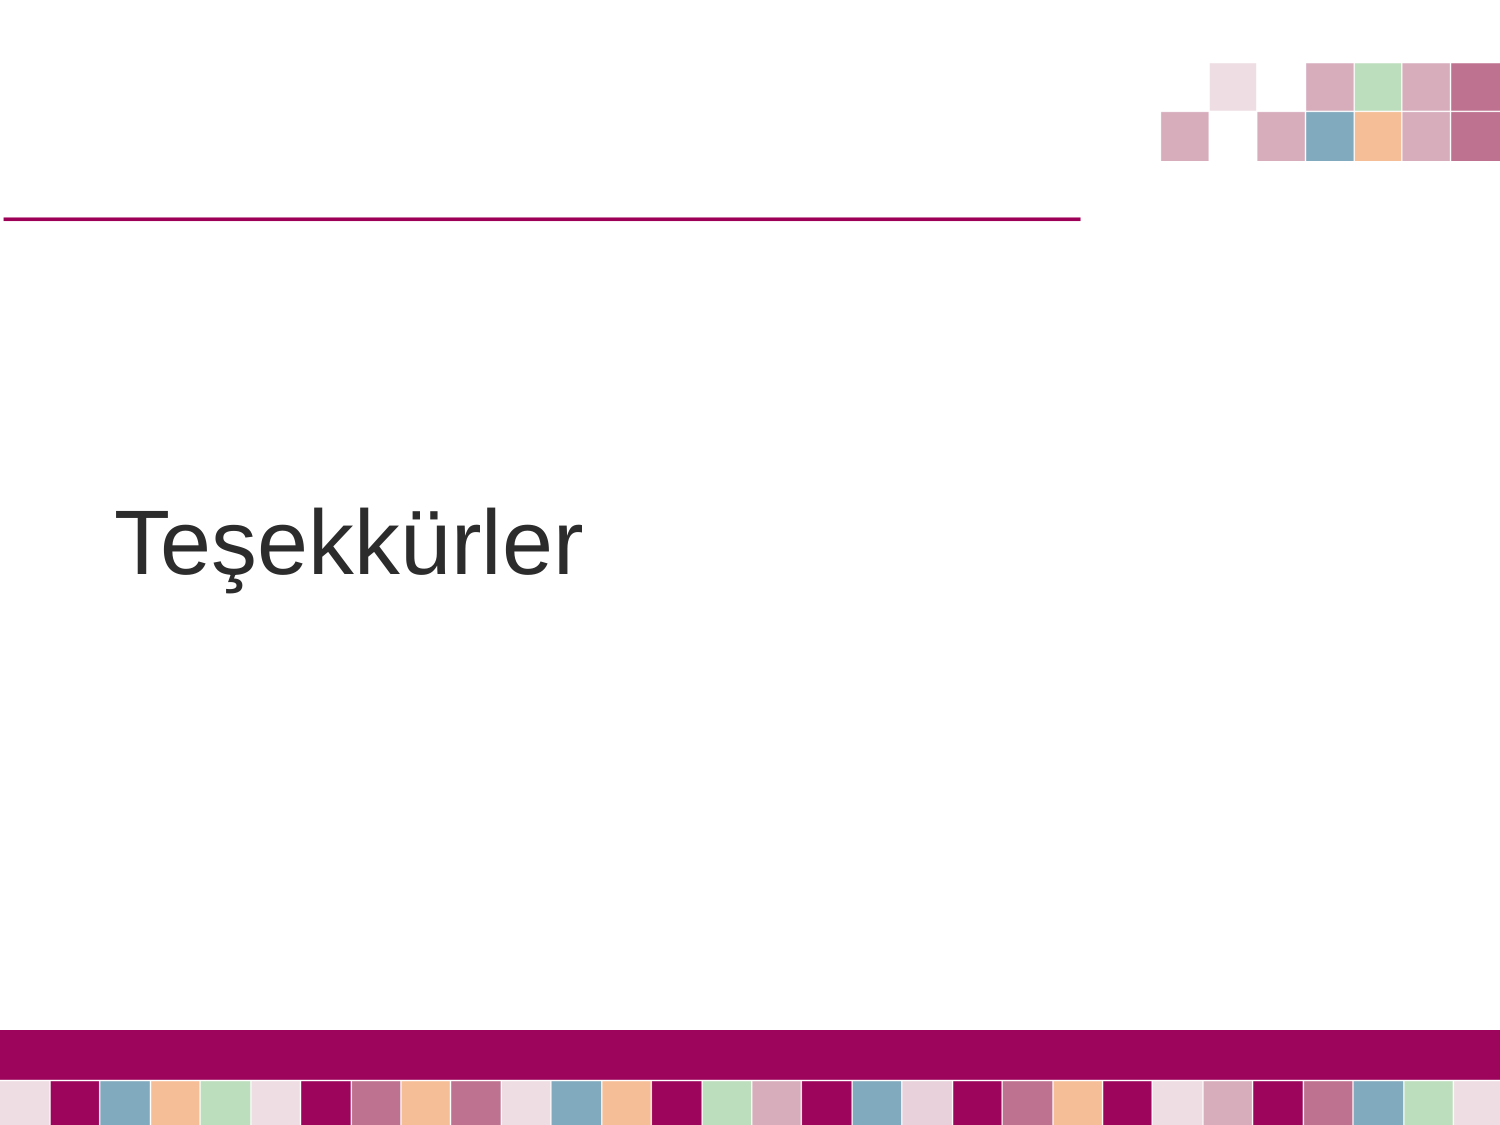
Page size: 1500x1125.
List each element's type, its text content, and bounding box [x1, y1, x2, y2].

picture [1149, 62, 1500, 161]
list Teşekkürler [24, 283, 1476, 906]
picture [0, 1030, 1500, 1125]
picture [0, 212, 1088, 227]
